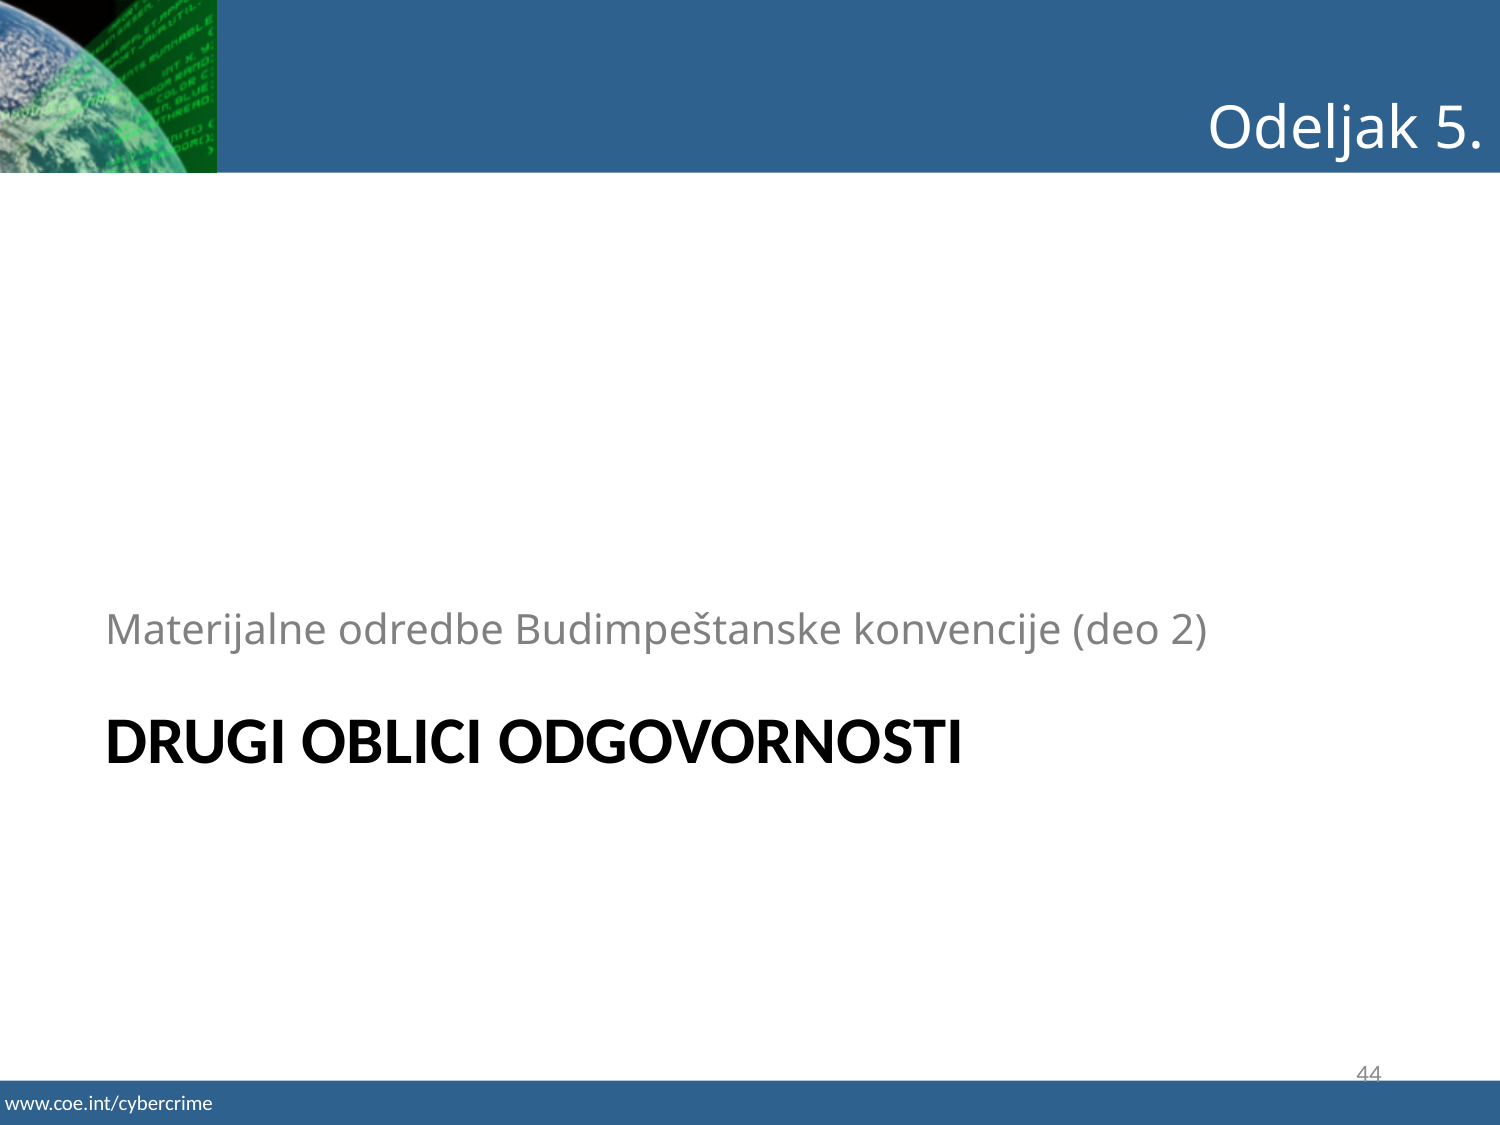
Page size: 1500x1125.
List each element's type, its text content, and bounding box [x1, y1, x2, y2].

picture [0, 0, 217, 173]
slide_number 44 [1059, 1042, 1397, 1103]
list Materijalne odredbe Budimpeštanske konvencije (deo 2) [90, 601, 1385, 674]
title DRUGI OBLICI ODGOVORNOSTI [90, 698, 1385, 945]
list Odeljak 5. [461, 0, 1500, 170]
